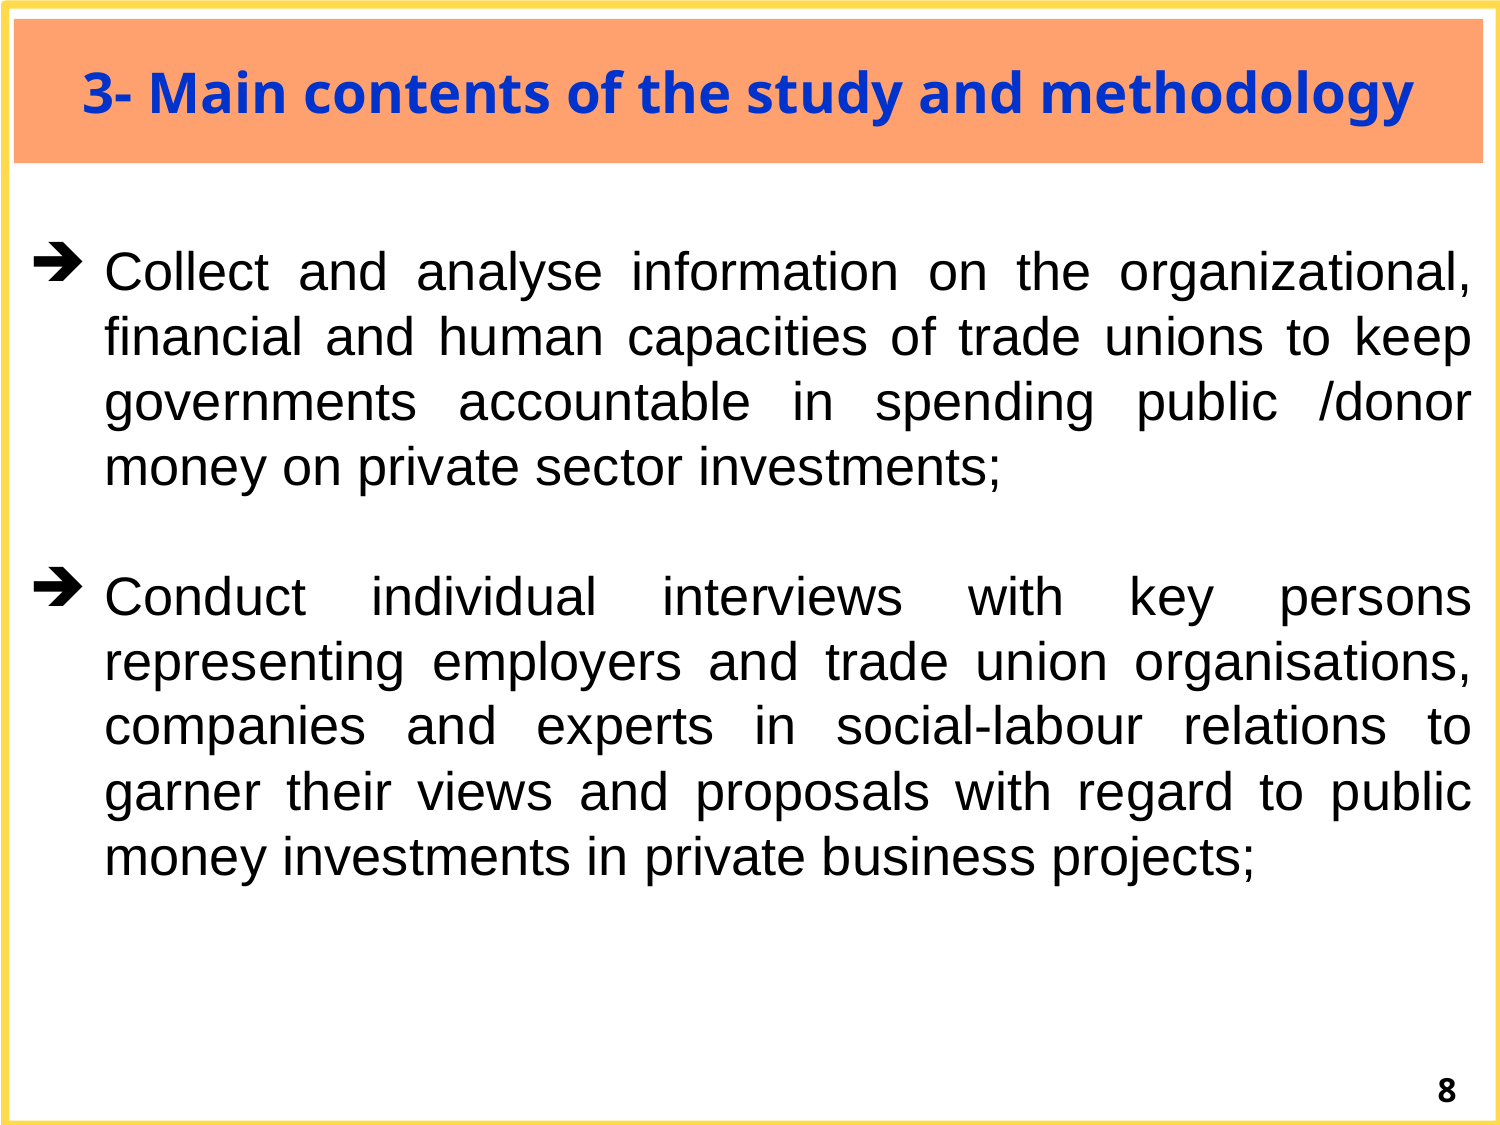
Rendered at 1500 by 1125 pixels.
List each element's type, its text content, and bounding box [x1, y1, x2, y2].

text_box Collect and analyse information on the organizational, financial and human capacities of trade unions to keep governments accountable in spending public /donor money on private sector investments; Conduct individual interviews with key persons representing employers and trade union organisations, companies and experts in social-labour relations to garner their views and proposals with regard to public money investments in private business projects; [14, 163, 1490, 958]
title 3- Main contents of the study and methodology [13, 18, 1484, 164]
slide_number 8 [1403, 1061, 1491, 1120]
